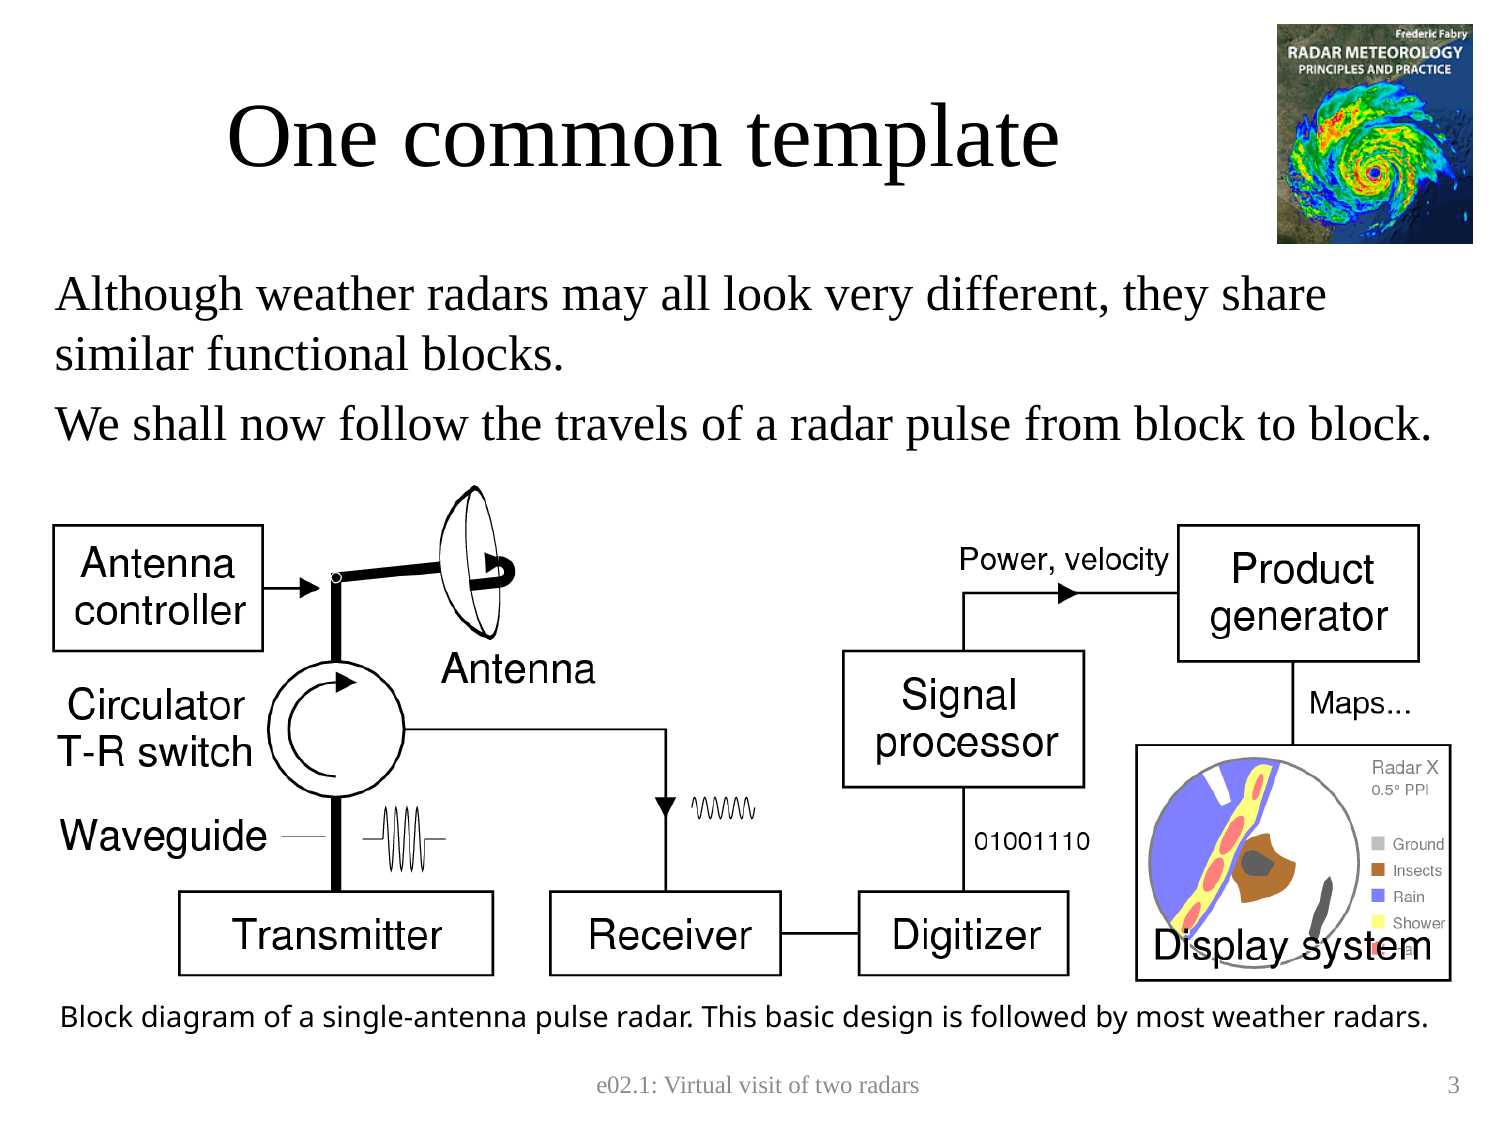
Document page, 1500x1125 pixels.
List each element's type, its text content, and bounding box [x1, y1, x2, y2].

text_box Block diagram of a single-antenna pulse radar. This basic design is followed by most weather radars. [44, 998, 1445, 1041]
slide_number 3 [1374, 1053, 1475, 1113]
title One common template [39, 26, 1250, 233]
footer e02.1: Virtual visit of two radars [169, 1053, 1348, 1113]
list Although weather radars may all look very different, they share similar functional blocks. We shall now follow the travels of a radar pulse from block to block. [39, 253, 1473, 1004]
picture [1277, 24, 1473, 244]
picture [45, 484, 1457, 990]
